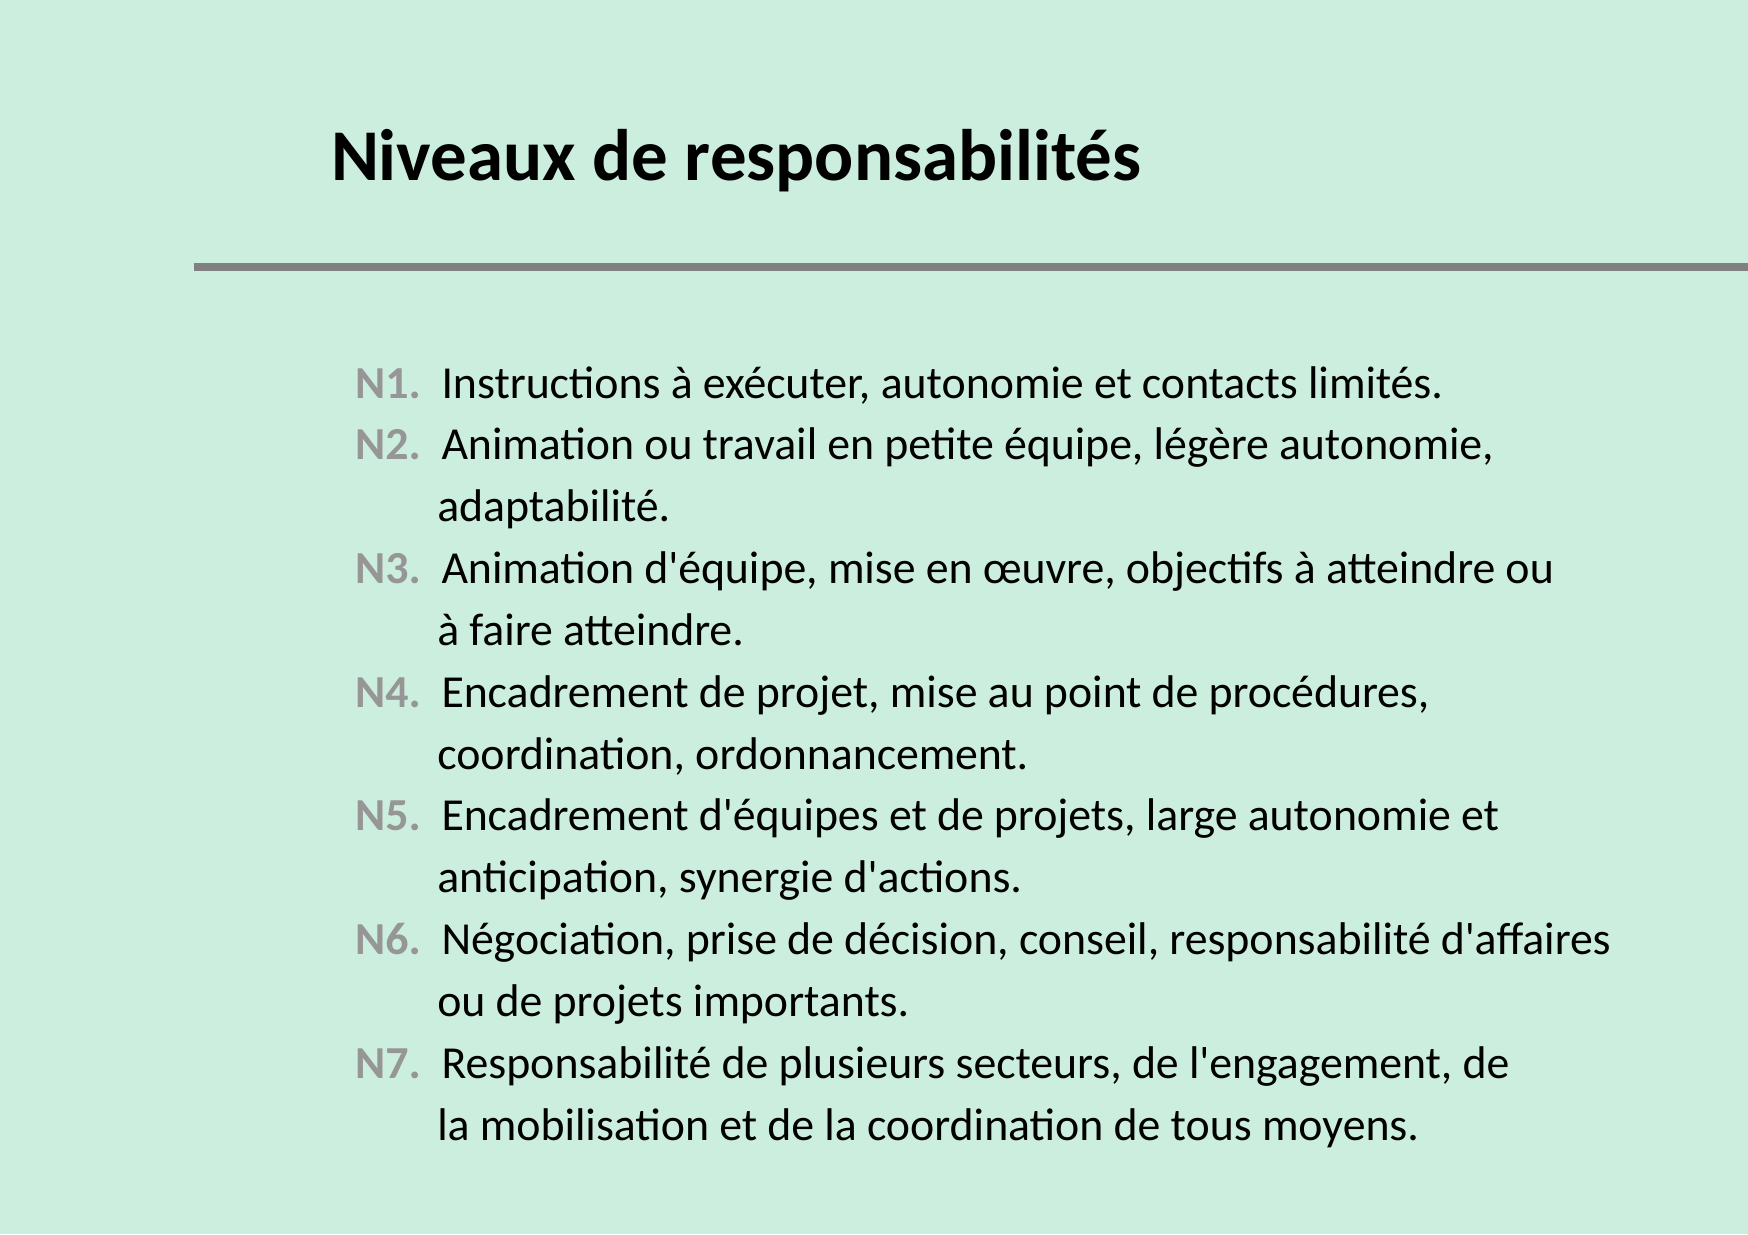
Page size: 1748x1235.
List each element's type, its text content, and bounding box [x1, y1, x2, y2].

text_box Niveaux de responsabilités [331, 107, 1570, 196]
text_box N1. Instructions à exécuter, autonomie et contacts limités. N2. Animation ou travail en petite équipe, légère autonomie, adaptabilité. N3. Animation d'équipe, mise en œuvre, objectifs à atteindre ou à faire atteindre. N4. Encadrement de projet, mise au point de procédures, coordination, ordonnancement. N5. Encadrement d'équipes et de projets, large autonomie et anticipation, synergie d'actions. N6. Négociation, prise de décision, conseil, responsabilité d'affaires ou de projets importants. N7. Responsabilité de plusieurs secteurs, de l'engagement, de la mobilisation et de la coordination de tous moyens. [355, 352, 1612, 1150]
text_box [195, 264, 1748, 271]
